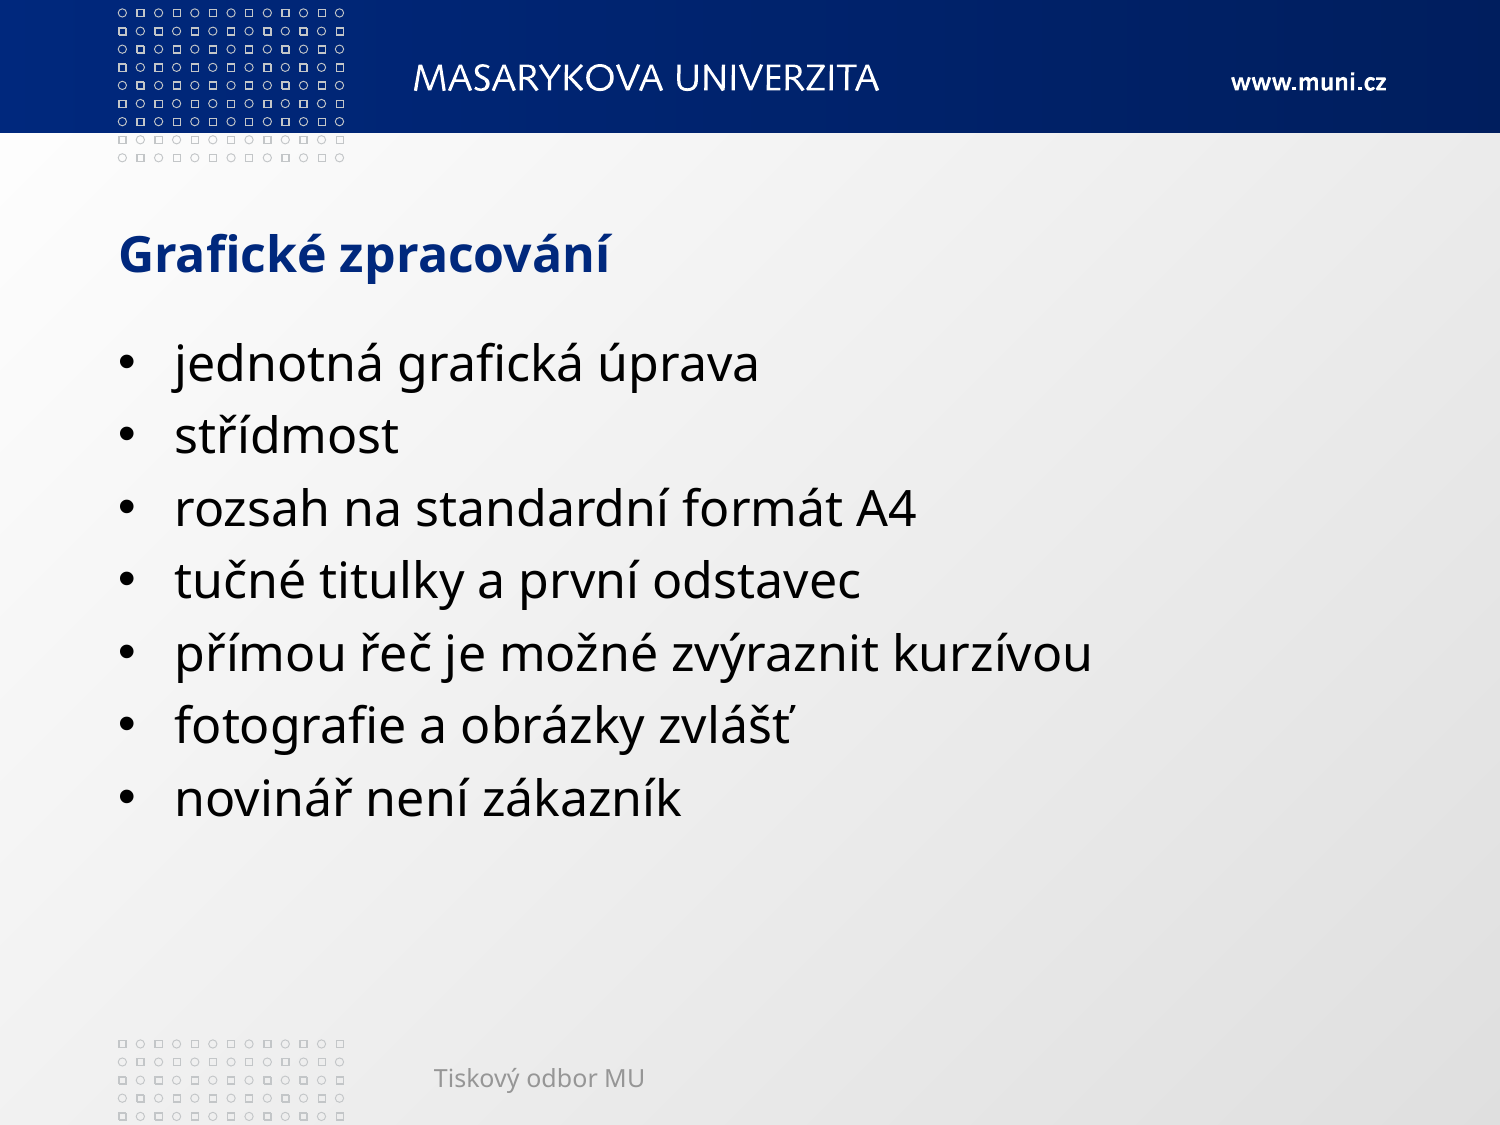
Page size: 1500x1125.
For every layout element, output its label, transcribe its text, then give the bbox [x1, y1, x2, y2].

title Grafické zpracování [118, 184, 1403, 291]
footer Tiskový odbor MU [419, 1025, 1081, 1100]
list jednotná grafická úprava střídmost rozsah na standardní formát A4 tučné titulky a první odstavec přímou řeč je možné zvýraznit kurzívou fotografie a obrázky zvlášť novinář není zákazník [118, 331, 1469, 1006]
